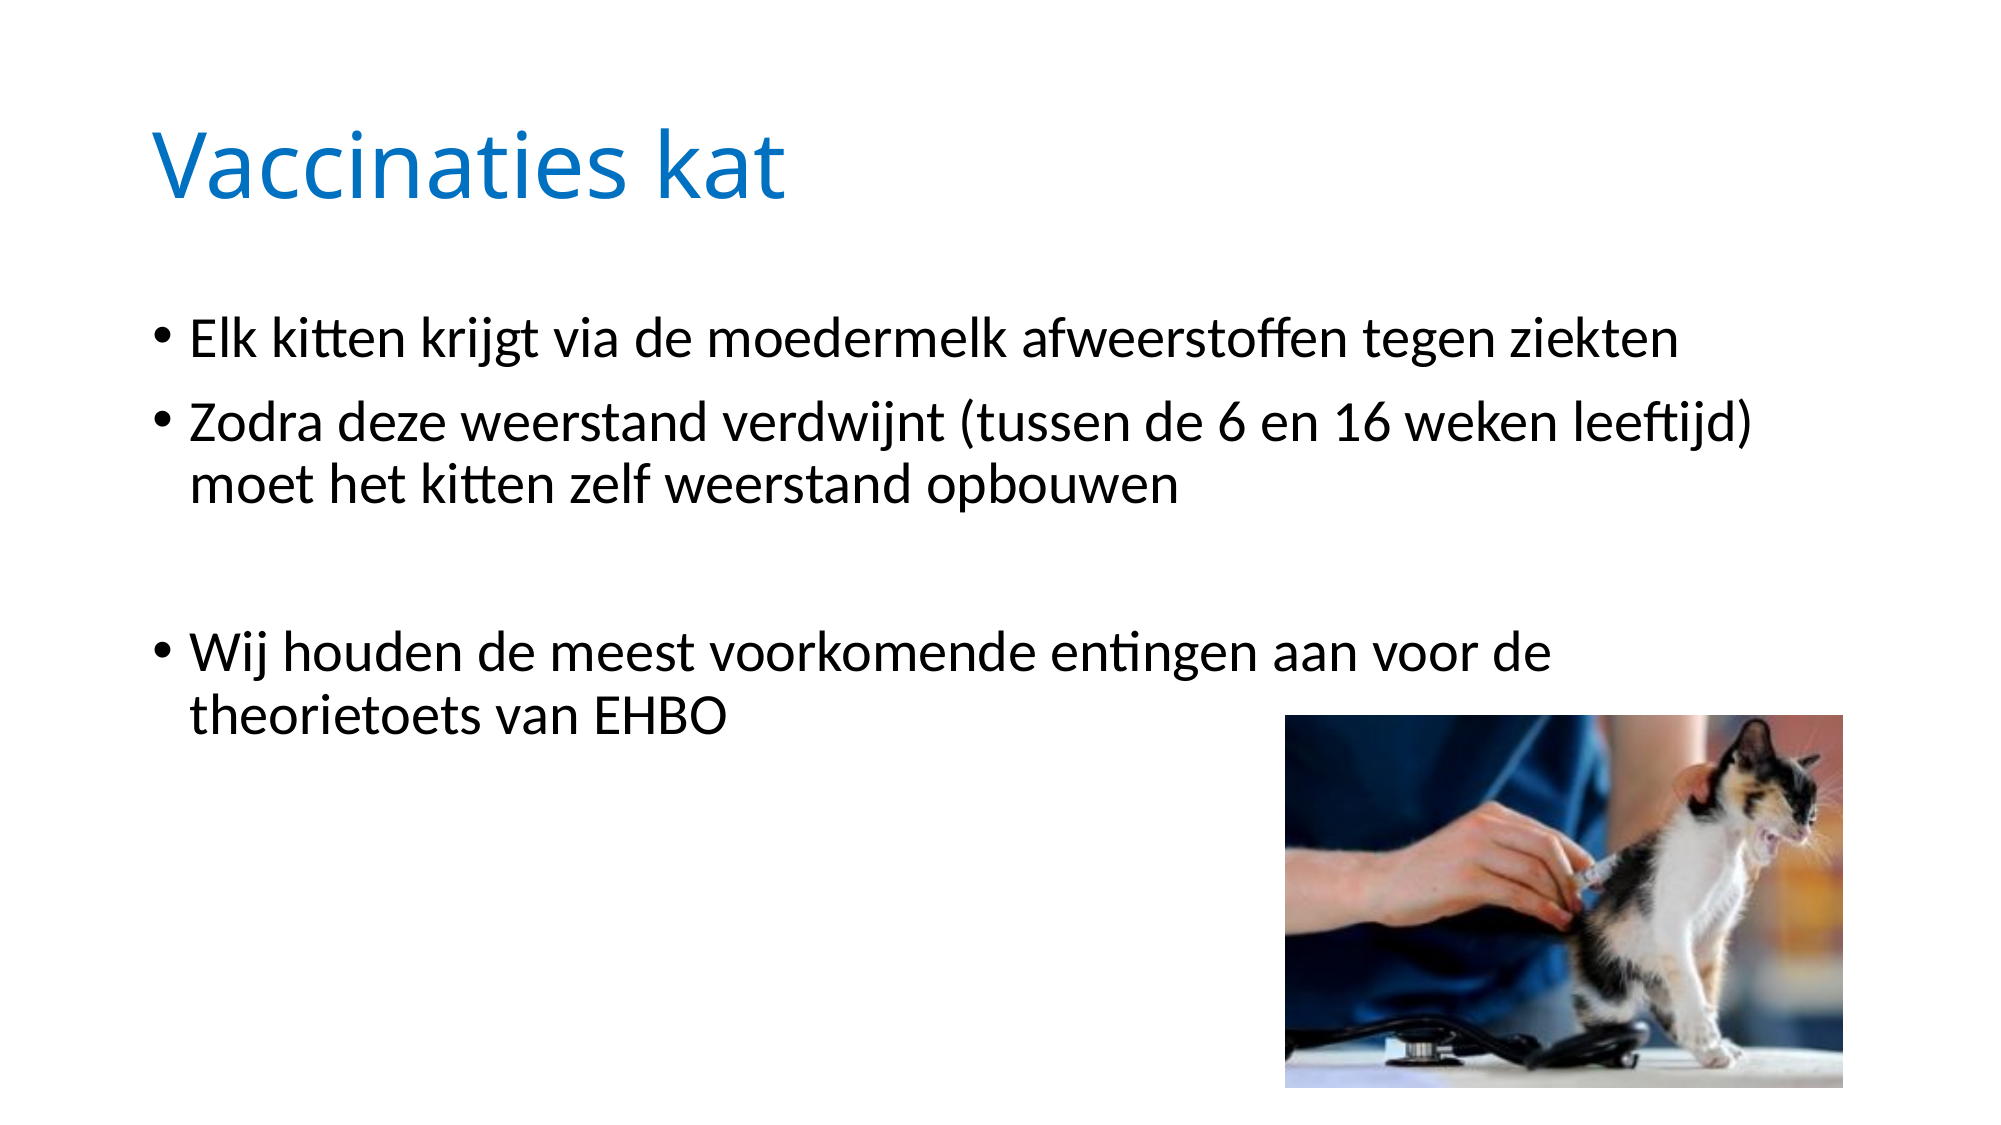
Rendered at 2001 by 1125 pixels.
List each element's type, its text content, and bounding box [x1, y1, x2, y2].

picture [1285, 715, 1843, 1088]
list Elk kitten krijgt via de moedermelk afweerstoffen tegen ziekten Zodra deze weerstand verdwijnt (tussen de 6 en 16 weken leeftijd) moet het kitten zelf weerstand opbouwen Wij houden de meest voorkomende entingen aan voor de theorietoets van EHBO [137, 299, 1863, 1014]
title Vaccinaties kat [137, 59, 1863, 278]
